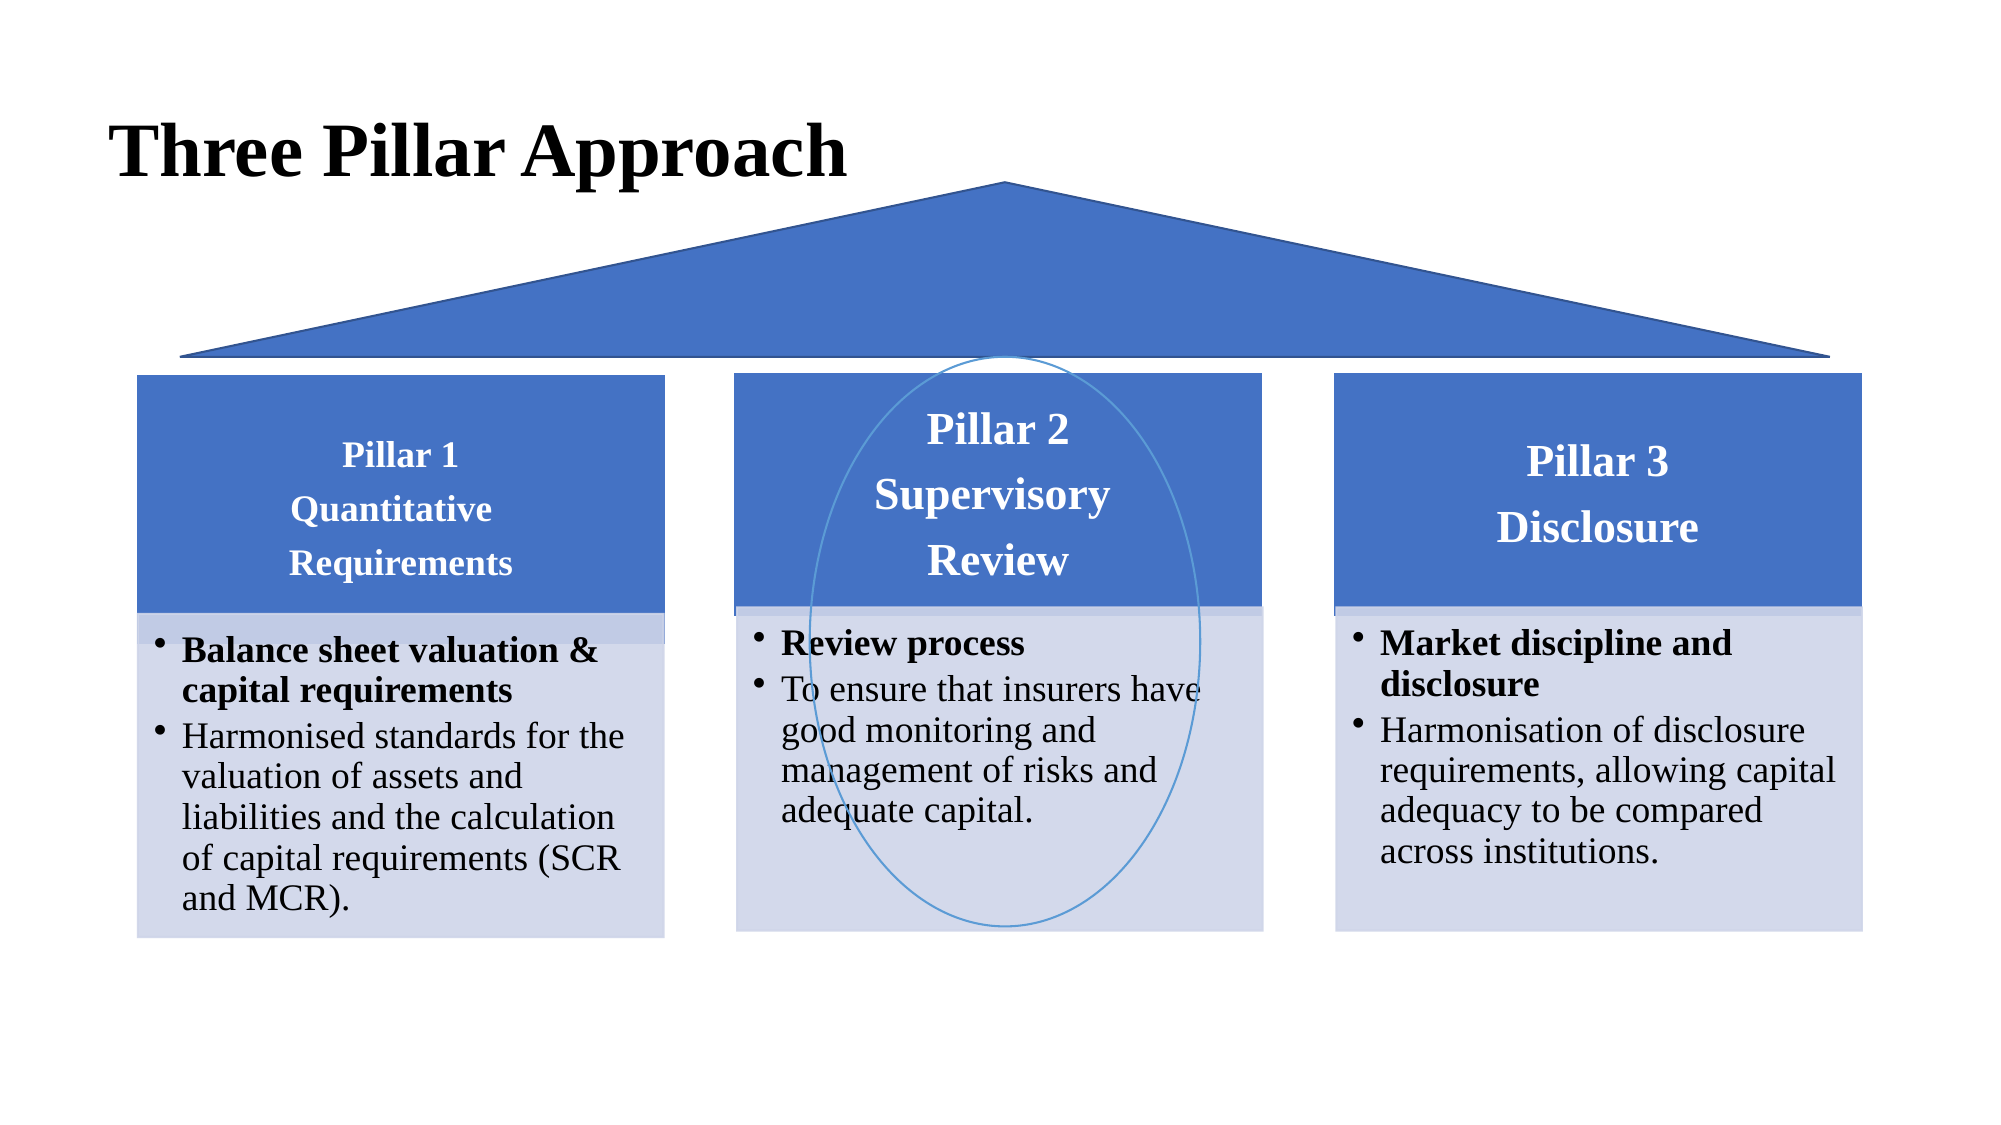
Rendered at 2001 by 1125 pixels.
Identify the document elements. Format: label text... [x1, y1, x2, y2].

text_box [448, 181, 1562, 299]
title Three Pillar Approach [93, 45, 1504, 201]
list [137, 299, 1863, 1014]
